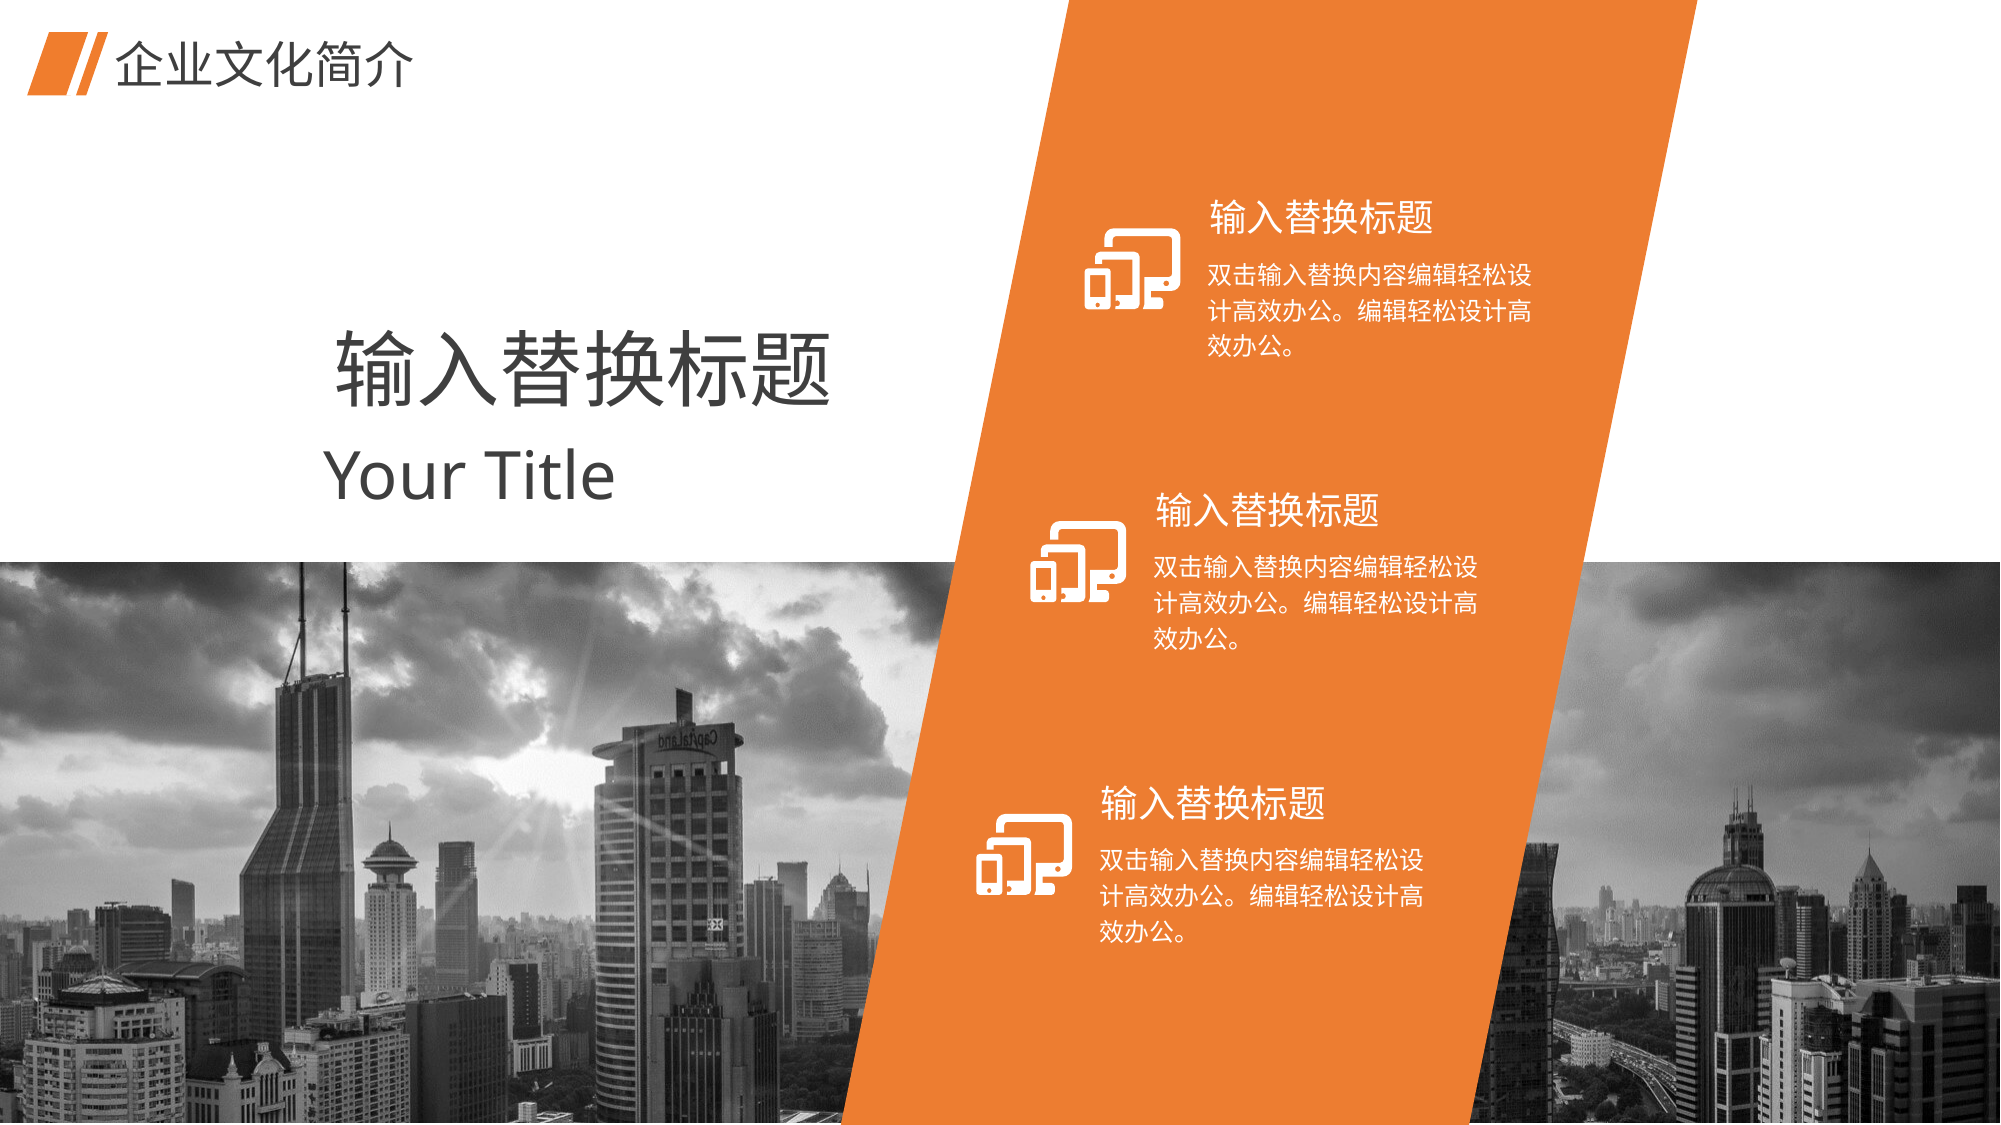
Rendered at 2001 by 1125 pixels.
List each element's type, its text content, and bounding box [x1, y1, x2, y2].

picture [0, 562, 2000, 1123]
text_box [954, 0, 1699, 562]
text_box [976, 772, 1454, 956]
text_box Your Title [308, 425, 633, 521]
text_box 输入替换标题 [279, 309, 848, 425]
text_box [1030, 479, 1508, 663]
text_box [1084, 186, 1563, 370]
title 企业文化简介 [99, 25, 433, 102]
